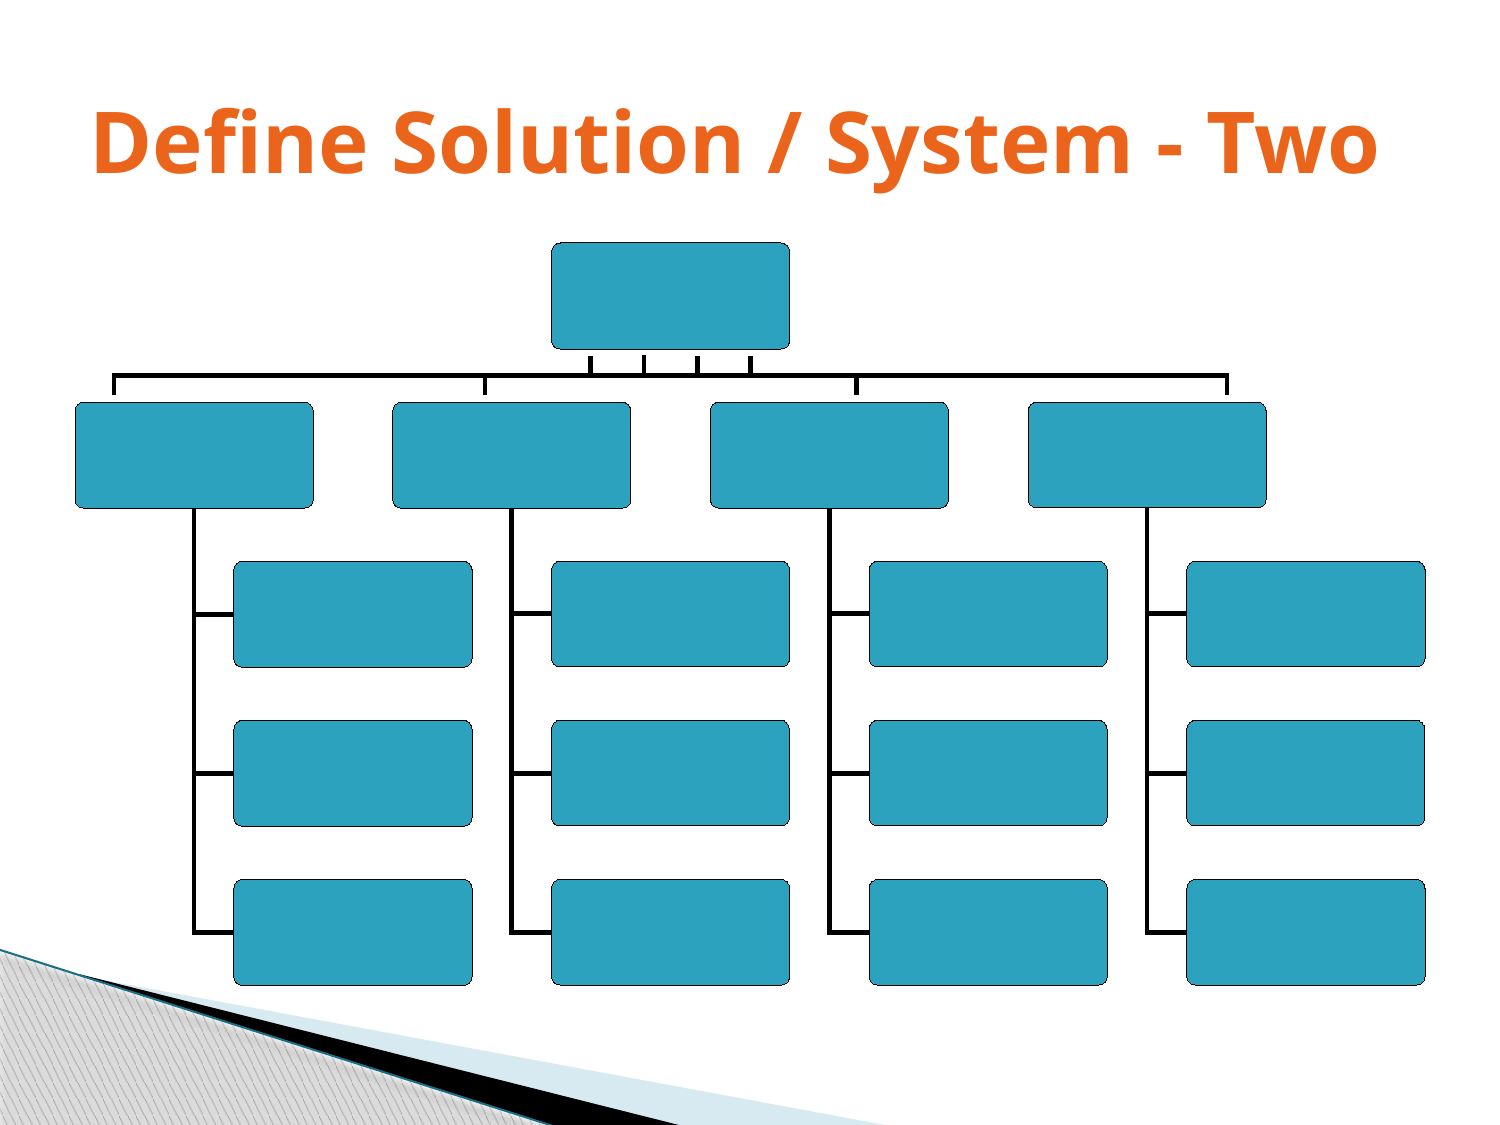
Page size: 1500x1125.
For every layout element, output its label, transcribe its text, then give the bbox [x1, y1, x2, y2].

title Define Solution / System - Two [75, 45, 1425, 233]
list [74, 242, 1426, 986]
